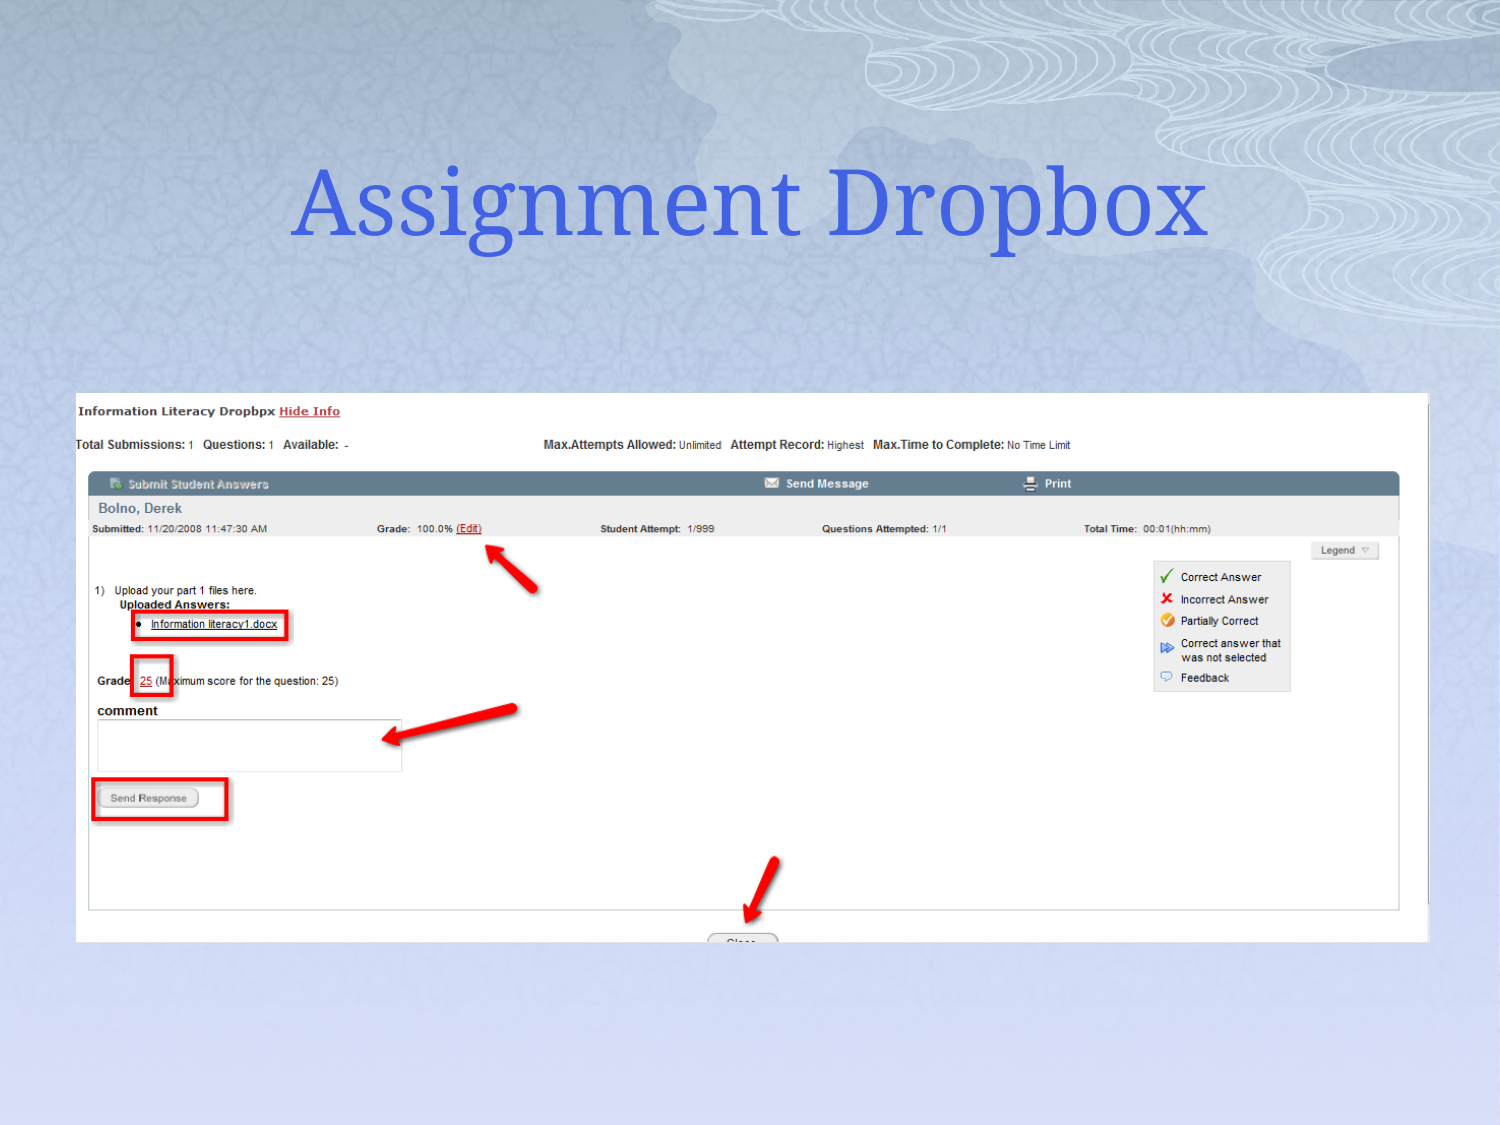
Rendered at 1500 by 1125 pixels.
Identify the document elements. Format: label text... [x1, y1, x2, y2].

title Assignment Dropbox [75, 105, 1425, 293]
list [76, 393, 1430, 943]
